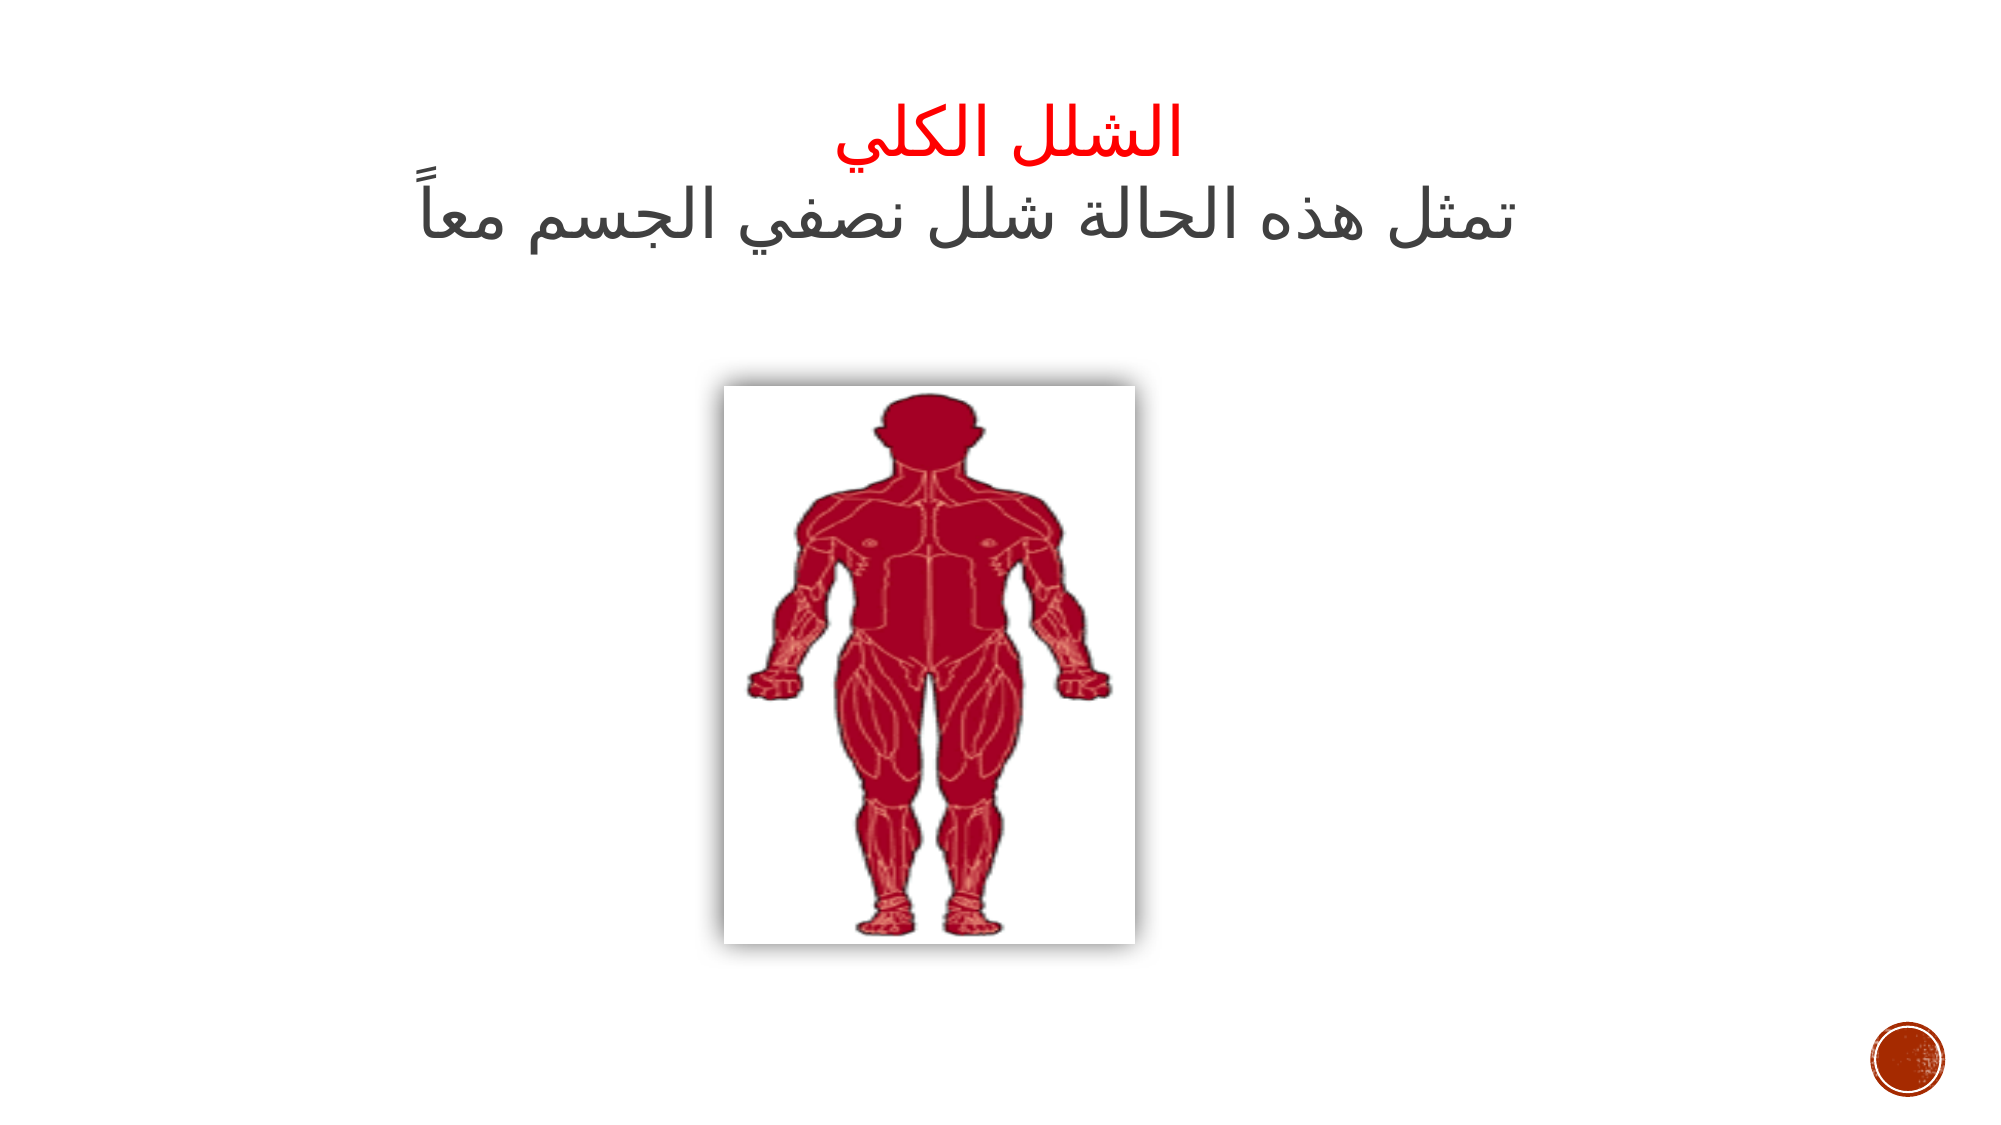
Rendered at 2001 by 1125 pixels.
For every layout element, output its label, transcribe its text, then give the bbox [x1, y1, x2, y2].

picture [724, 386, 1135, 944]
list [728, 389, 1132, 941]
title الشلل الكلي تمثل هذه الحالة شلل نصفي الجسم معاً [175, 79, 1826, 344]
